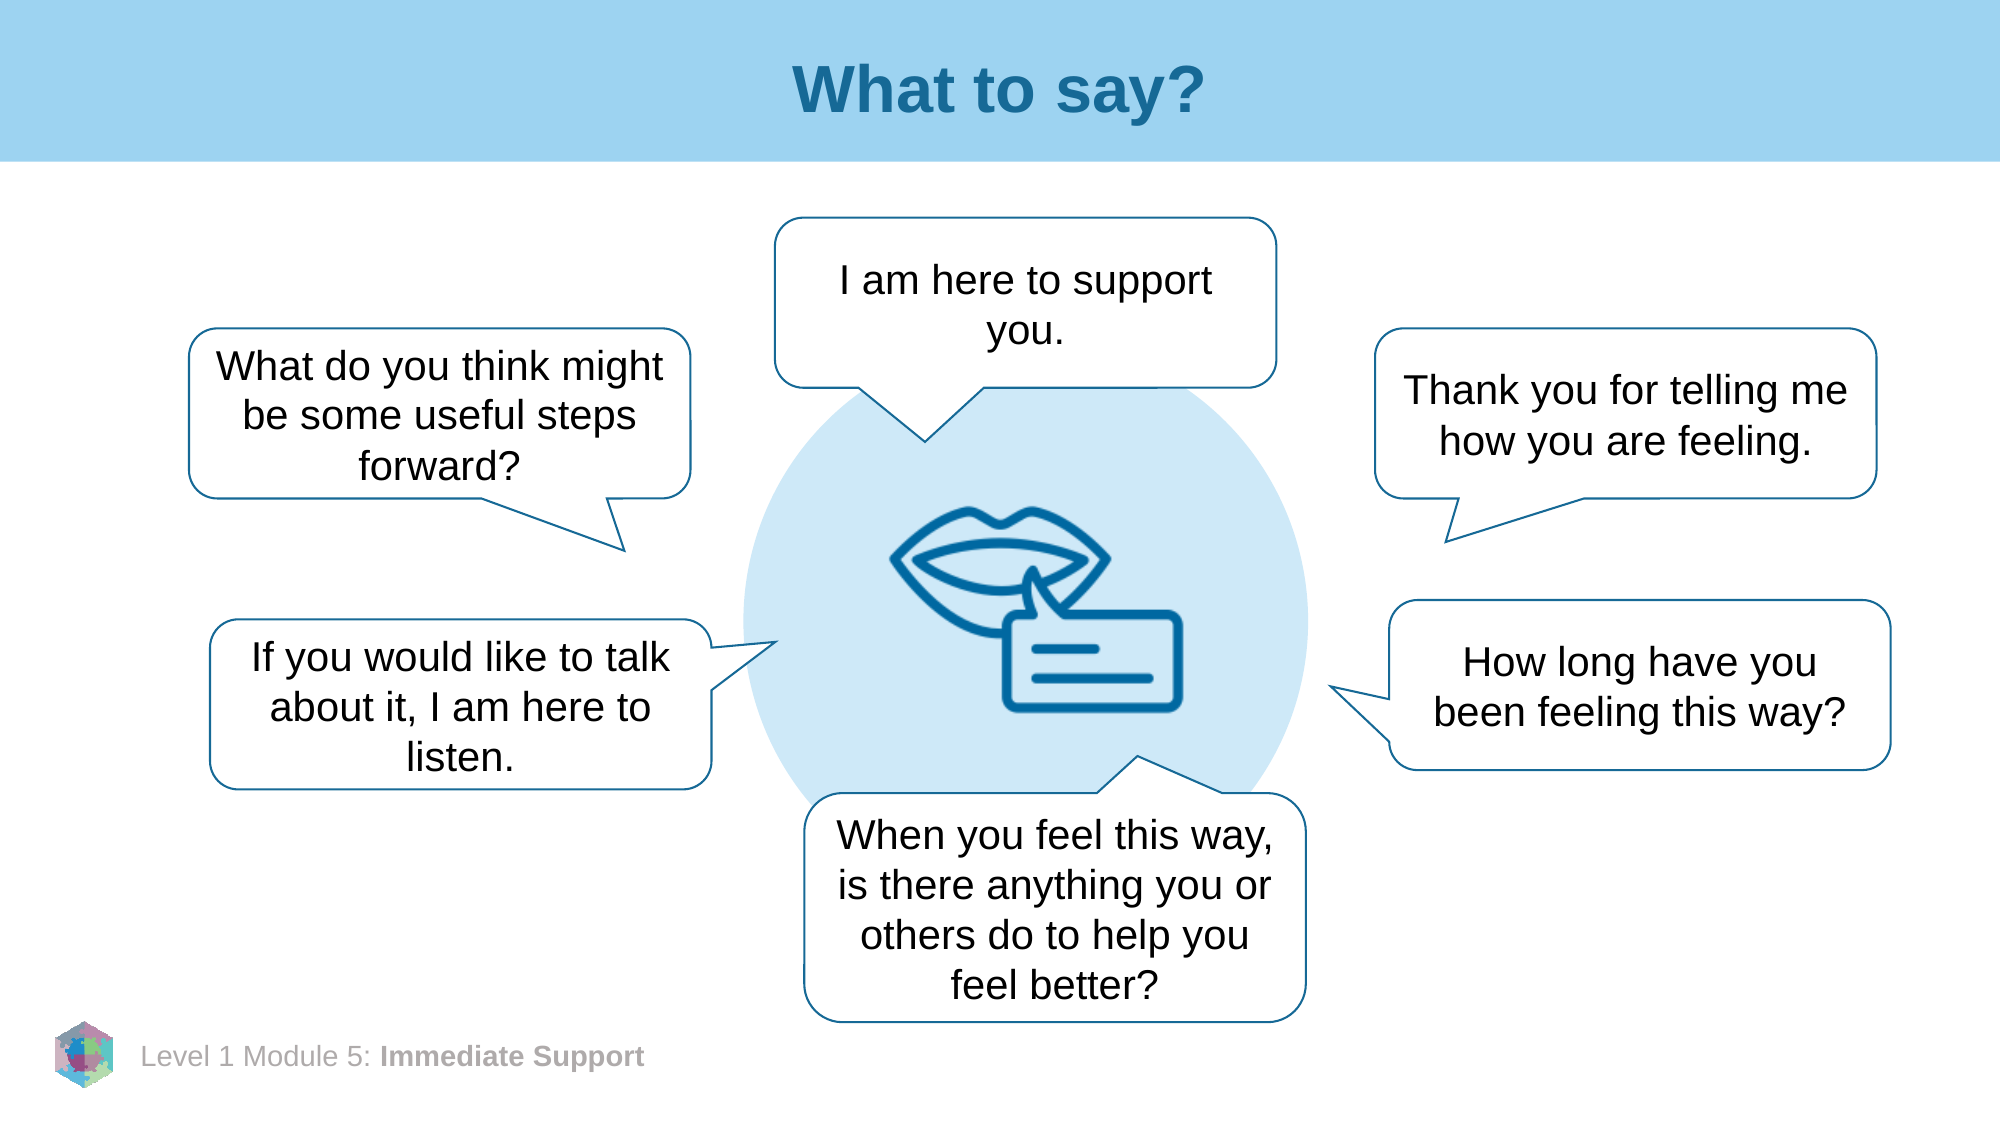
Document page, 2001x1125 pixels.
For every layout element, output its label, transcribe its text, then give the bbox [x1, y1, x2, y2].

picture [879, 453, 1193, 767]
picture [55, 1021, 113, 1088]
text_box If you would like to talk about it, I am here to listen. [208, 618, 779, 791]
text_box [742, 389, 1310, 807]
text_box I am here to support you. [773, 216, 1278, 444]
text_box Thank you for telling me how you are feeling. [1374, 327, 1878, 544]
title What to say? [137, 19, 1863, 163]
text_box How long have you been feeling this way? [1327, 598, 1892, 772]
text_box When you feel this way, is there anything you or others do to help you feel better? [803, 767, 1307, 1024]
text_box What do you think might be some useful steps forward? [187, 327, 692, 553]
